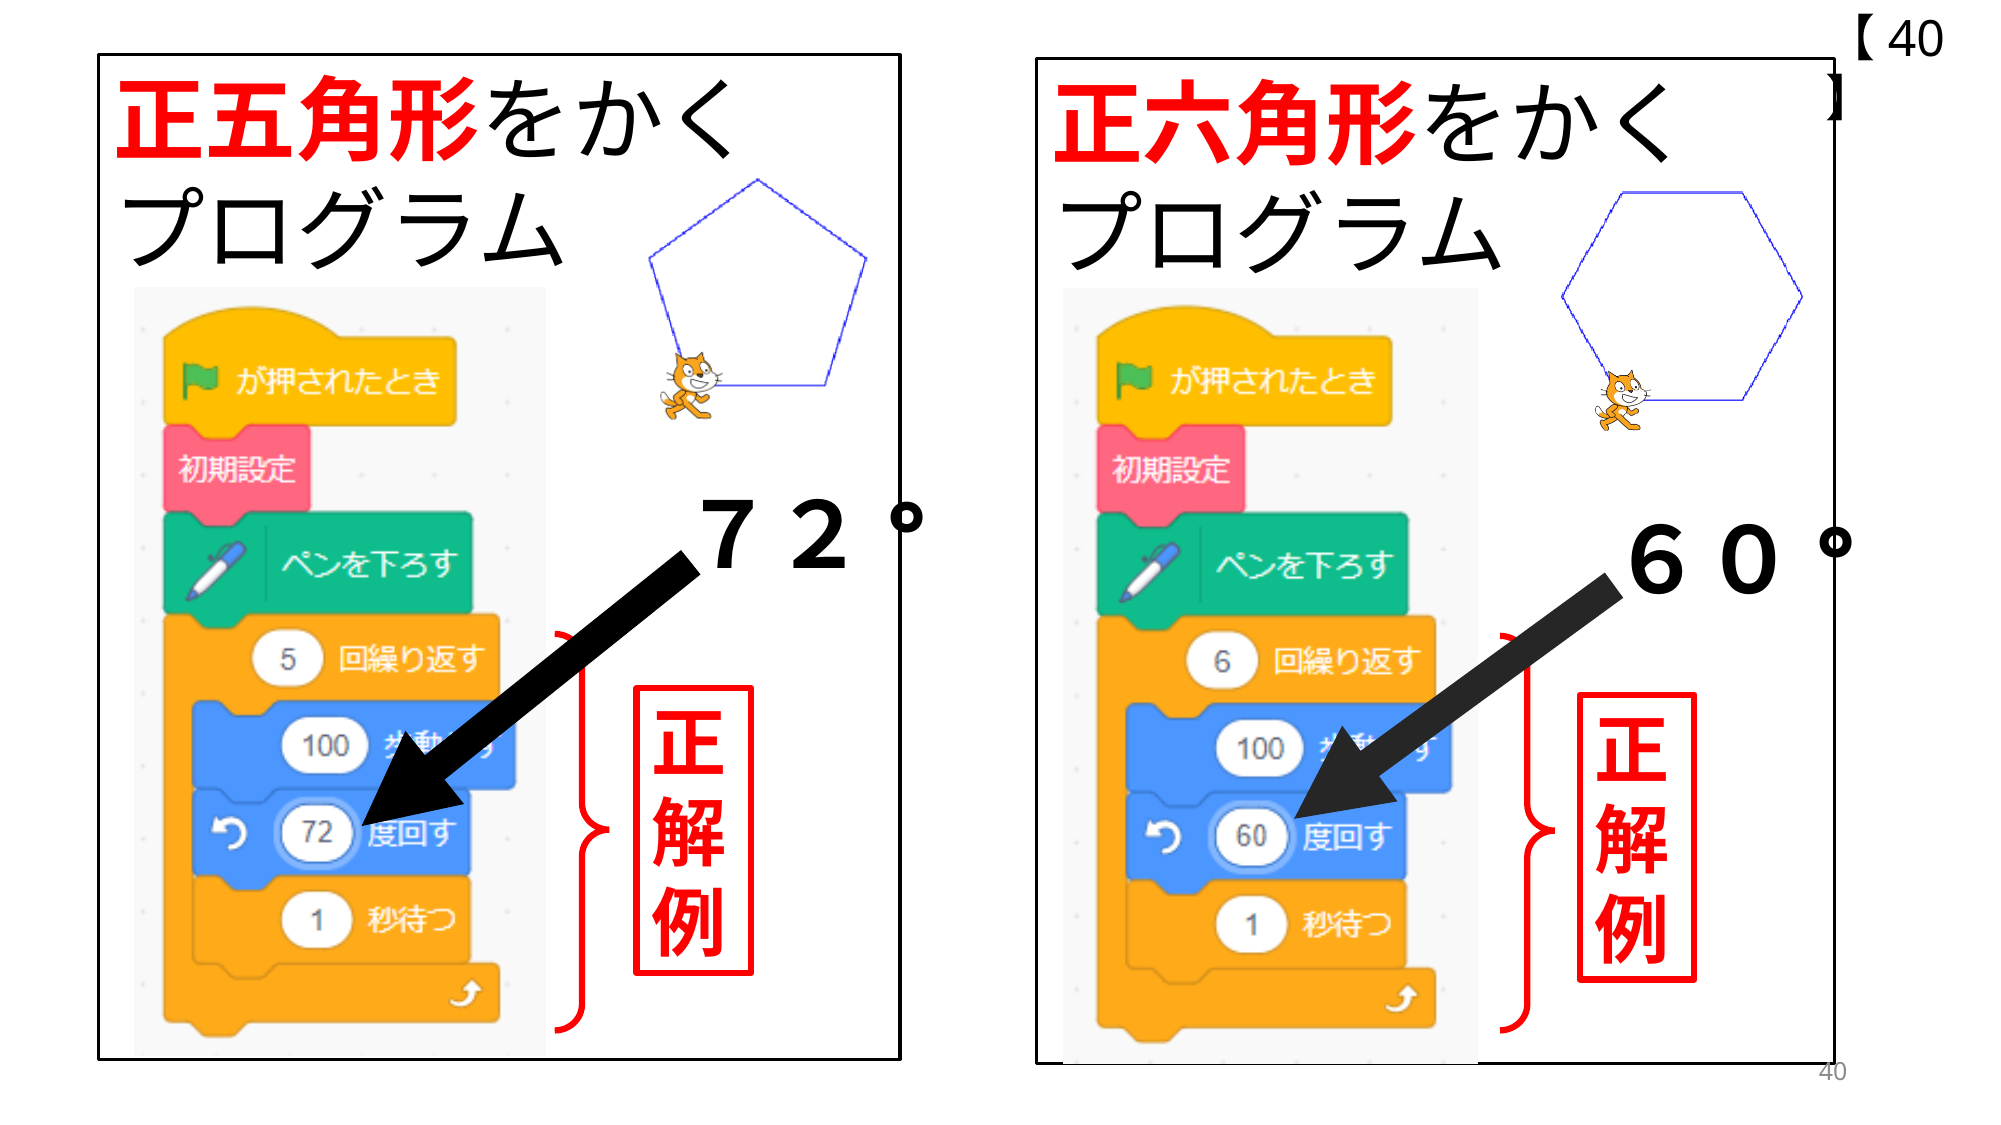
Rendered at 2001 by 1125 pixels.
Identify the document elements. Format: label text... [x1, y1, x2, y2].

text_box [1499, 819, 1555, 1031]
text_box ６０° [1596, 494, 1918, 620]
picture [1062, 288, 1478, 1064]
picture [1553, 179, 1812, 437]
text_box 【40】 [1811, 0, 2000, 134]
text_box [1294, 585, 1615, 819]
text_box 正解例 [636, 688, 752, 973]
picture [640, 171, 877, 425]
slide_number 40 [1412, 1042, 1863, 1103]
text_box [361, 562, 691, 827]
text_box 正五角形をかく プログラム [98, 54, 900, 1060]
text_box 正六角形をかく プログラム [1036, 58, 1835, 1064]
text_box 正解例 [1579, 694, 1695, 980]
text_box ７２° [667, 469, 1020, 594]
text_box [554, 827, 610, 1031]
picture [134, 287, 546, 1056]
